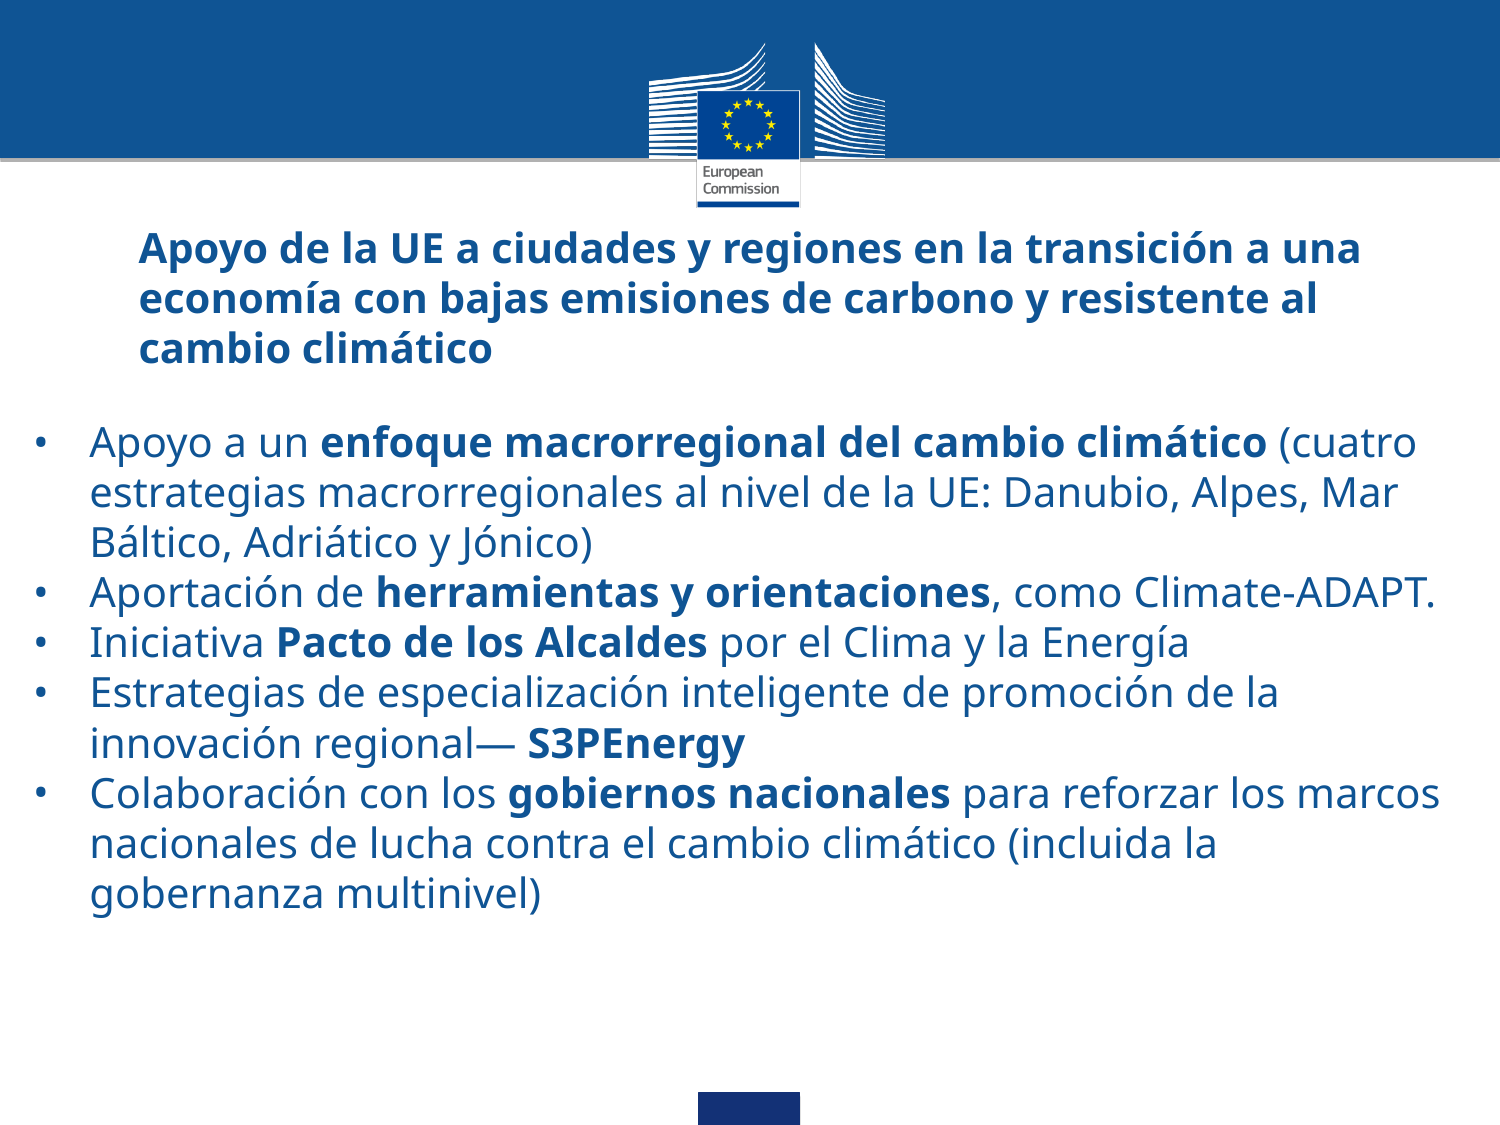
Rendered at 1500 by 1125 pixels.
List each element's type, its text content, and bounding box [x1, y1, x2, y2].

text_box Apoyo de la UE a ciudades y regiones en la transición a una economía con bajas emisiones de carbono y resistente al cambio climático [64, 219, 1415, 374]
text_box Apoyo a un enfoque macrorregional del cambio climático (cuatro estrategias macrorregionales al nivel de la UE: Danubio, Alpes, Mar Báltico, Adriático y Jónico) Aportación de herramientas y orientaciones, como Climate-ADAPT. Iniciativa Pacto de los Alcaldes por el Clima y la Energía Estrategias de especialización inteligente de promoción de la innovación regional— S3PEnergy Colaboración con los gobiernos nacionales para reforzar los marcos nacionales de lucha contra el cambio climático (incluida la gobernanza multinivel) [18, 408, 1462, 1035]
picture [649, 42, 885, 208]
